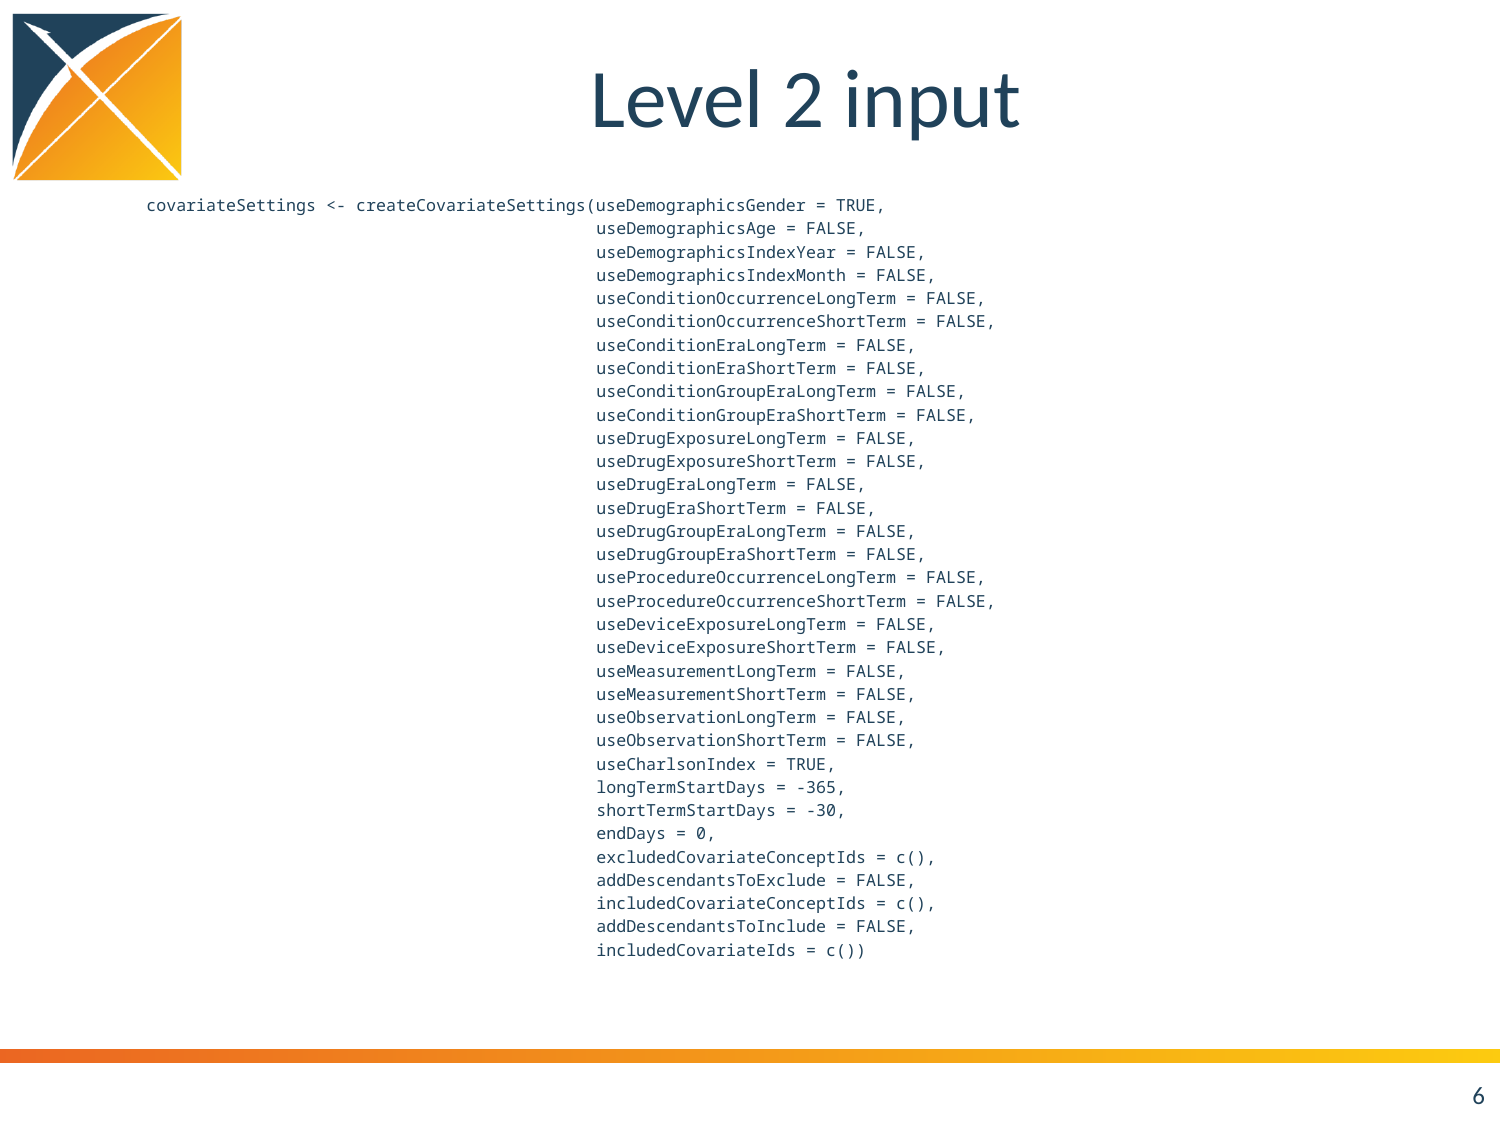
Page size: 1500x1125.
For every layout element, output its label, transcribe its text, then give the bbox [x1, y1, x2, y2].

list covariateSettings <- createCovariateSettings(useDemographicsGender = TRUE, useDemographicsAge = FALSE, useDemographicsIndexYear = FALSE, useDemographicsIndexMonth = FALSE, useConditionOccurrenceLongTerm = FALSE, useConditionOccurrenceShortTerm = FALSE, useConditionEraLongTerm = FALSE, useConditionEraShortTerm = FALSE, useConditionGroupEraLongTerm = FALSE, useConditionGroupEraShortTerm = FALSE, useDrugExposureLongTerm = FALSE, useDrugExposureShortTerm = FALSE, useDrugEraLongTerm = FALSE, useDrugEraShortTerm = FALSE, useDrugGroupEraLongTerm = FALSE, useDrugGroupEraShortTerm = FALSE, useProcedureOccurrenceLongTerm = FALSE, useProcedureOccurrenceShortTerm = FALSE, useDeviceExposureLongTerm = FALSE, useDeviceExposureShortTerm = FALSE, useMeasurementLongTerm = FALSE, useMeasurementShortTerm = FALSE, useObservationLongTerm = FALSE, useObservationShortTerm = FALSE, useCharlsonIndex = TRUE, longTermStartDays = -365, shortTermStartDays = -30, endDays = 0, excludedCovariateConceptIds = c(), addDescendantsToExclude = FALSE, includedCovariateConceptIds = c(), addDescendantsToInclude = FALSE, includedCovariateIds = c()) [131, 187, 1482, 993]
picture [0, 0, 206, 200]
title Level 2 input [187, 24, 1425, 163]
slide_number 6 [1149, 1065, 1500, 1125]
